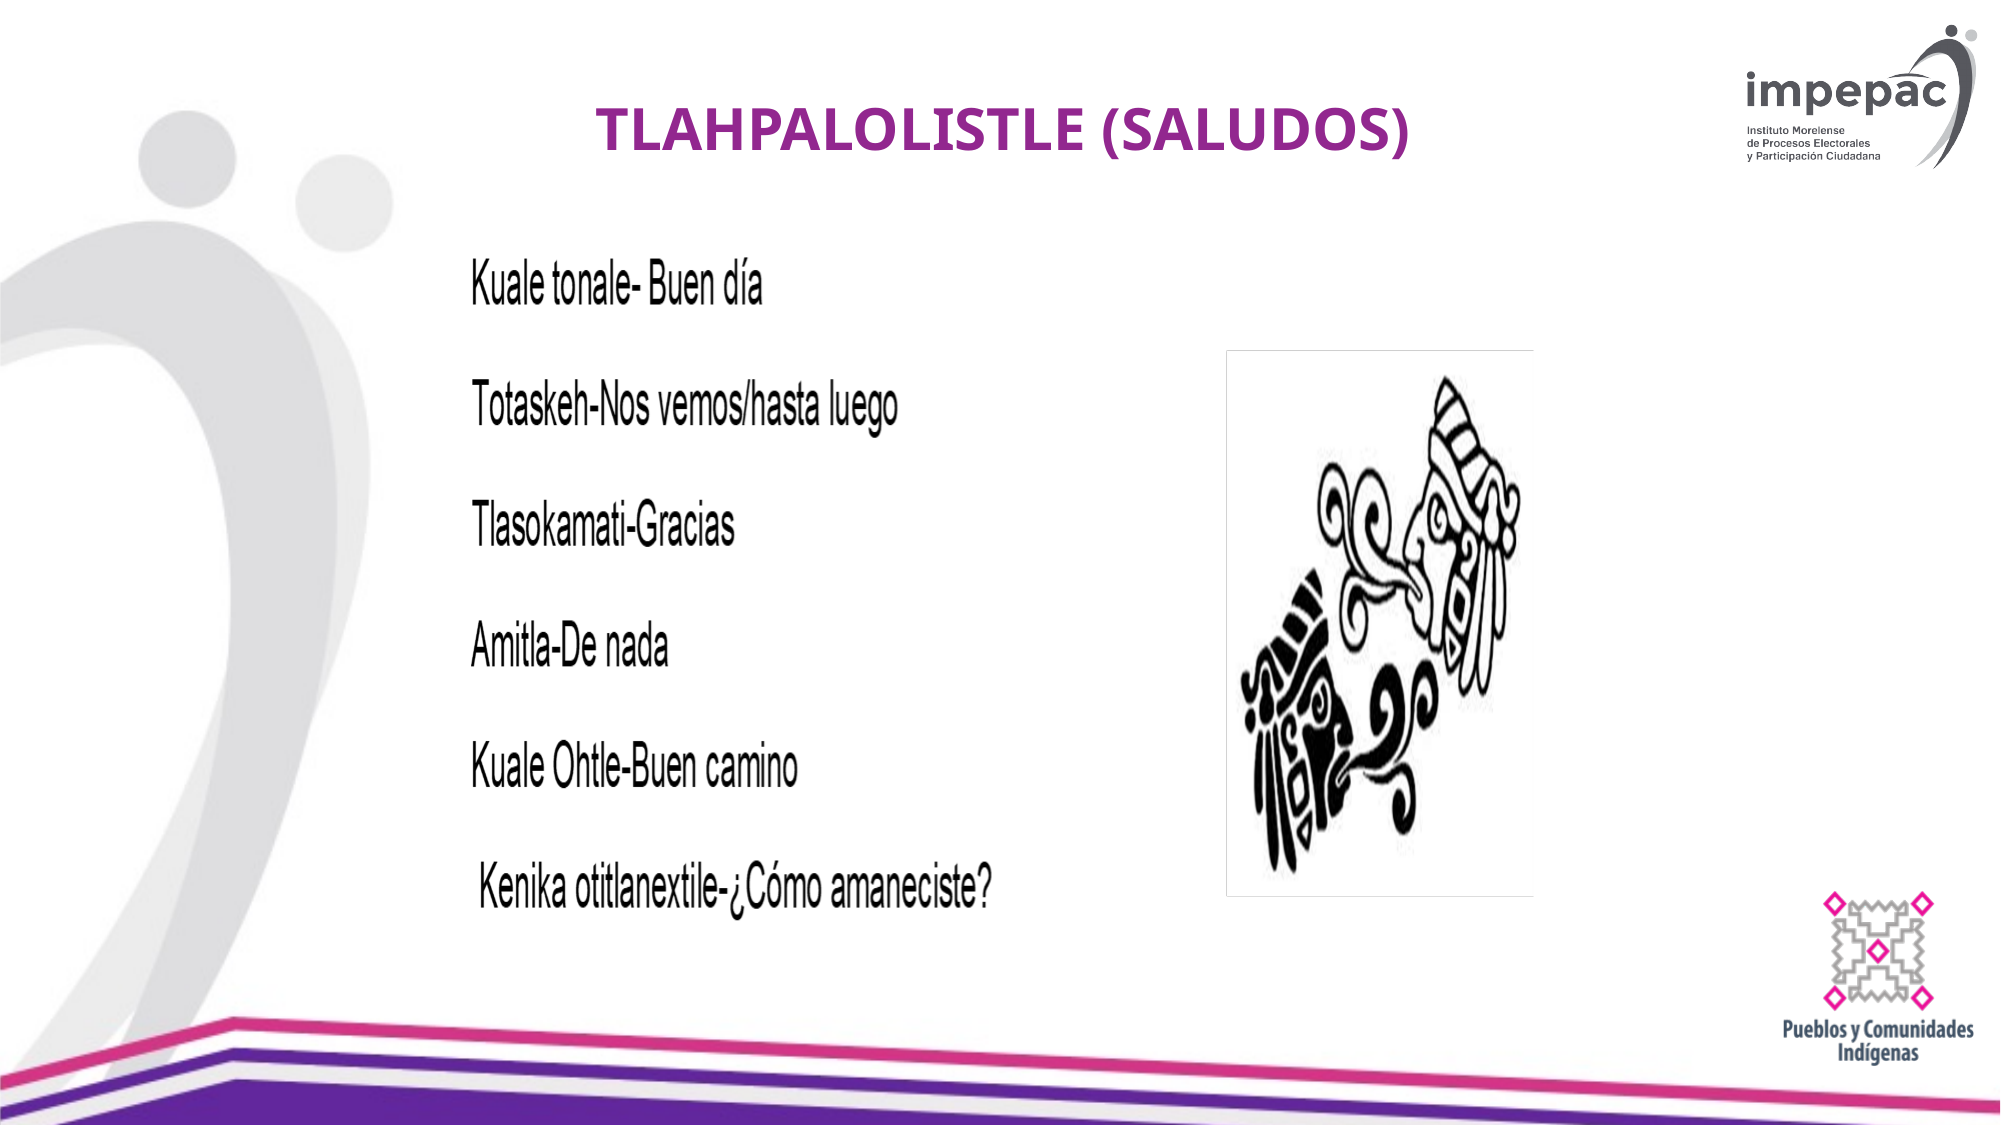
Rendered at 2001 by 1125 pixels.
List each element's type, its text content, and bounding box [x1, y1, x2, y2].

text_box [371, 299, 1863, 1014]
title TLAHPALOLISTLE (SALUDOS) [447, 27, 1559, 235]
picture [0, 20, 2001, 1125]
